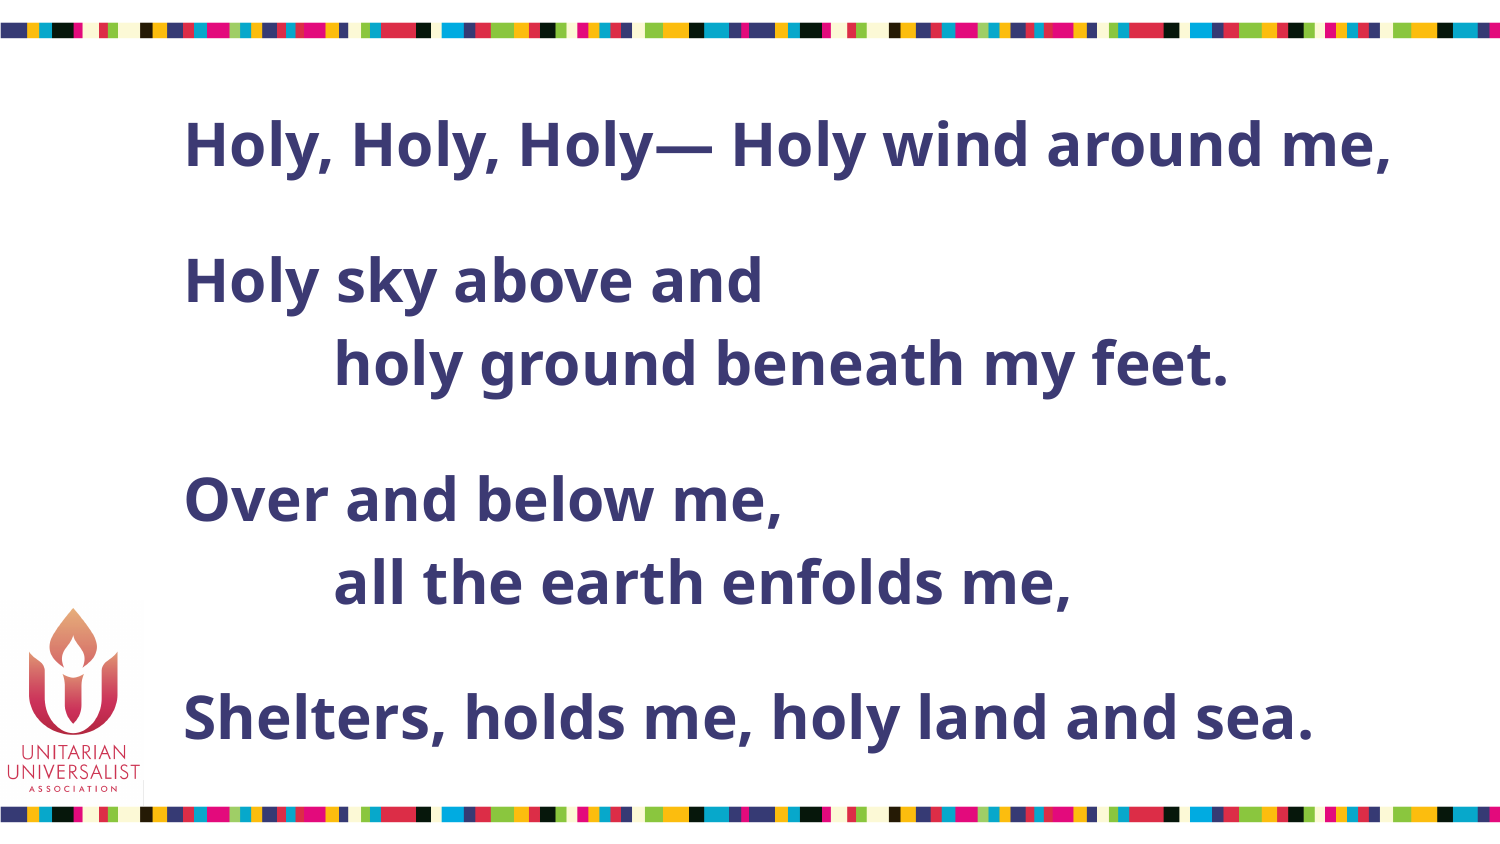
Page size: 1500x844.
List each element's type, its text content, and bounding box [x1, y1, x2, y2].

text_box Holy, Holy, Holy— Holy wind around me, Holy sky above and holy ground beneath my feet. Over and below me, all the earth enfolds me, Shelters, holds me, holy land and sea. [168, 80, 1500, 767]
picture [0, 22, 1500, 40]
picture [0, 600, 1500, 824]
